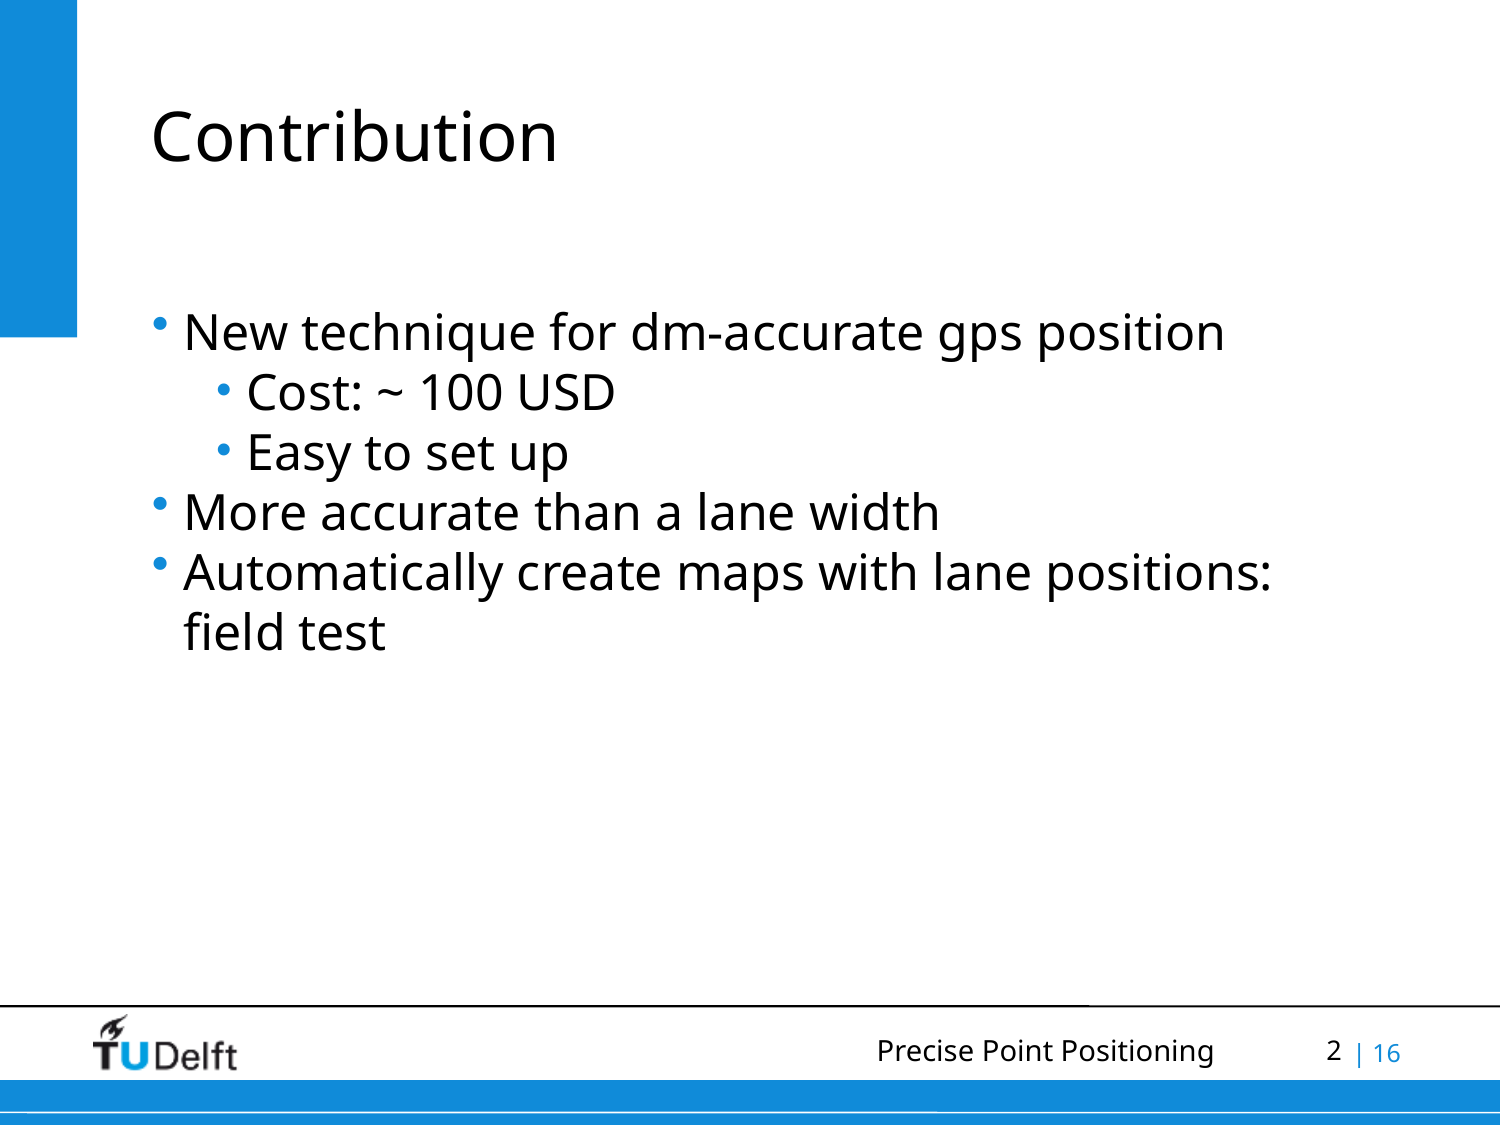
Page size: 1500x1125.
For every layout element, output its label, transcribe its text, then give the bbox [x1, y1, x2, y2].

picture [93, 1014, 240, 1072]
list New technique for dm-accurate gps position Cost: ~ 100 USD Easy to set up More accurate than a lane width Automatically create maps with lane positions: field test [151, 299, 1407, 875]
title Contribution [150, 0, 1407, 175]
